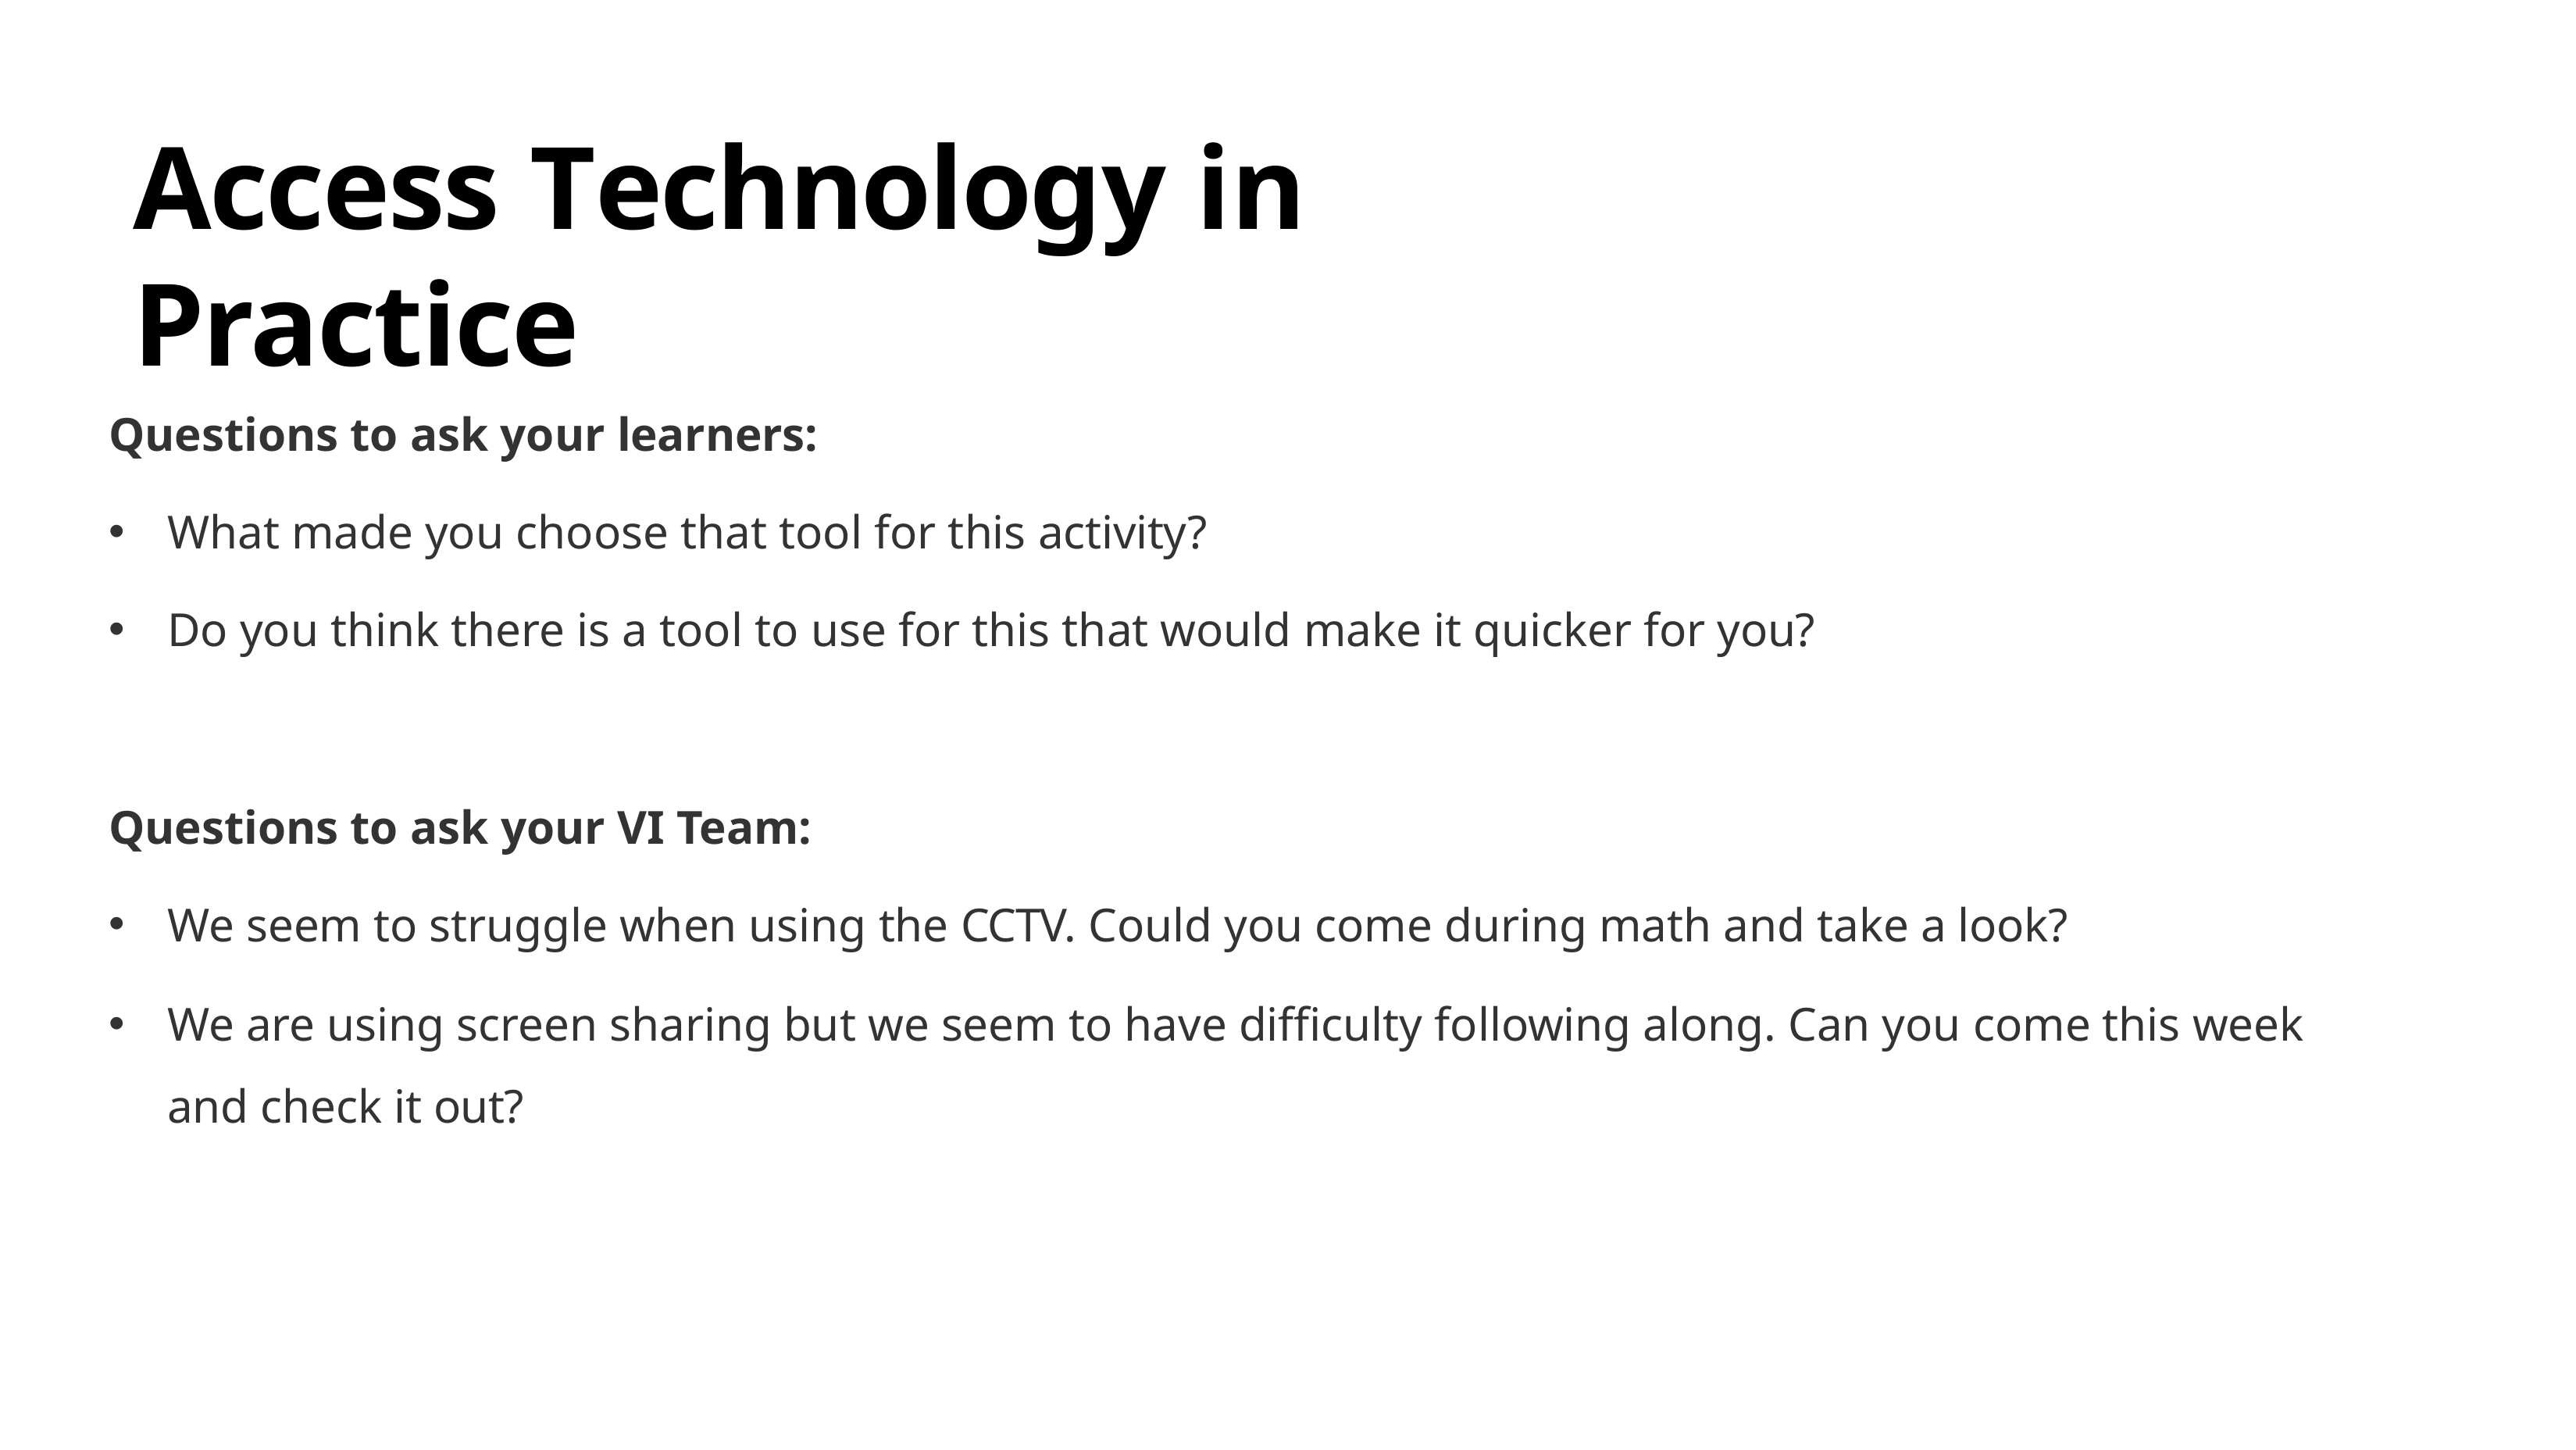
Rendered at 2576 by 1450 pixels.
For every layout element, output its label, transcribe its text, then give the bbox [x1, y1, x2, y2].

title Access Technology in Practice [130, 113, 1731, 389]
text_box Questions to ask your learners: What made you choose that tool for this activity? Do you think there is a tool to use for this that would make it quicker for you? Questions to ask your VI Team: We seem to struggle when using the CCTV. Could you come during math and take a look? We are using screen sharing but we seem to have diﬃculty following along. Can you come this week and check it out? [107, 360, 2347, 1133]
